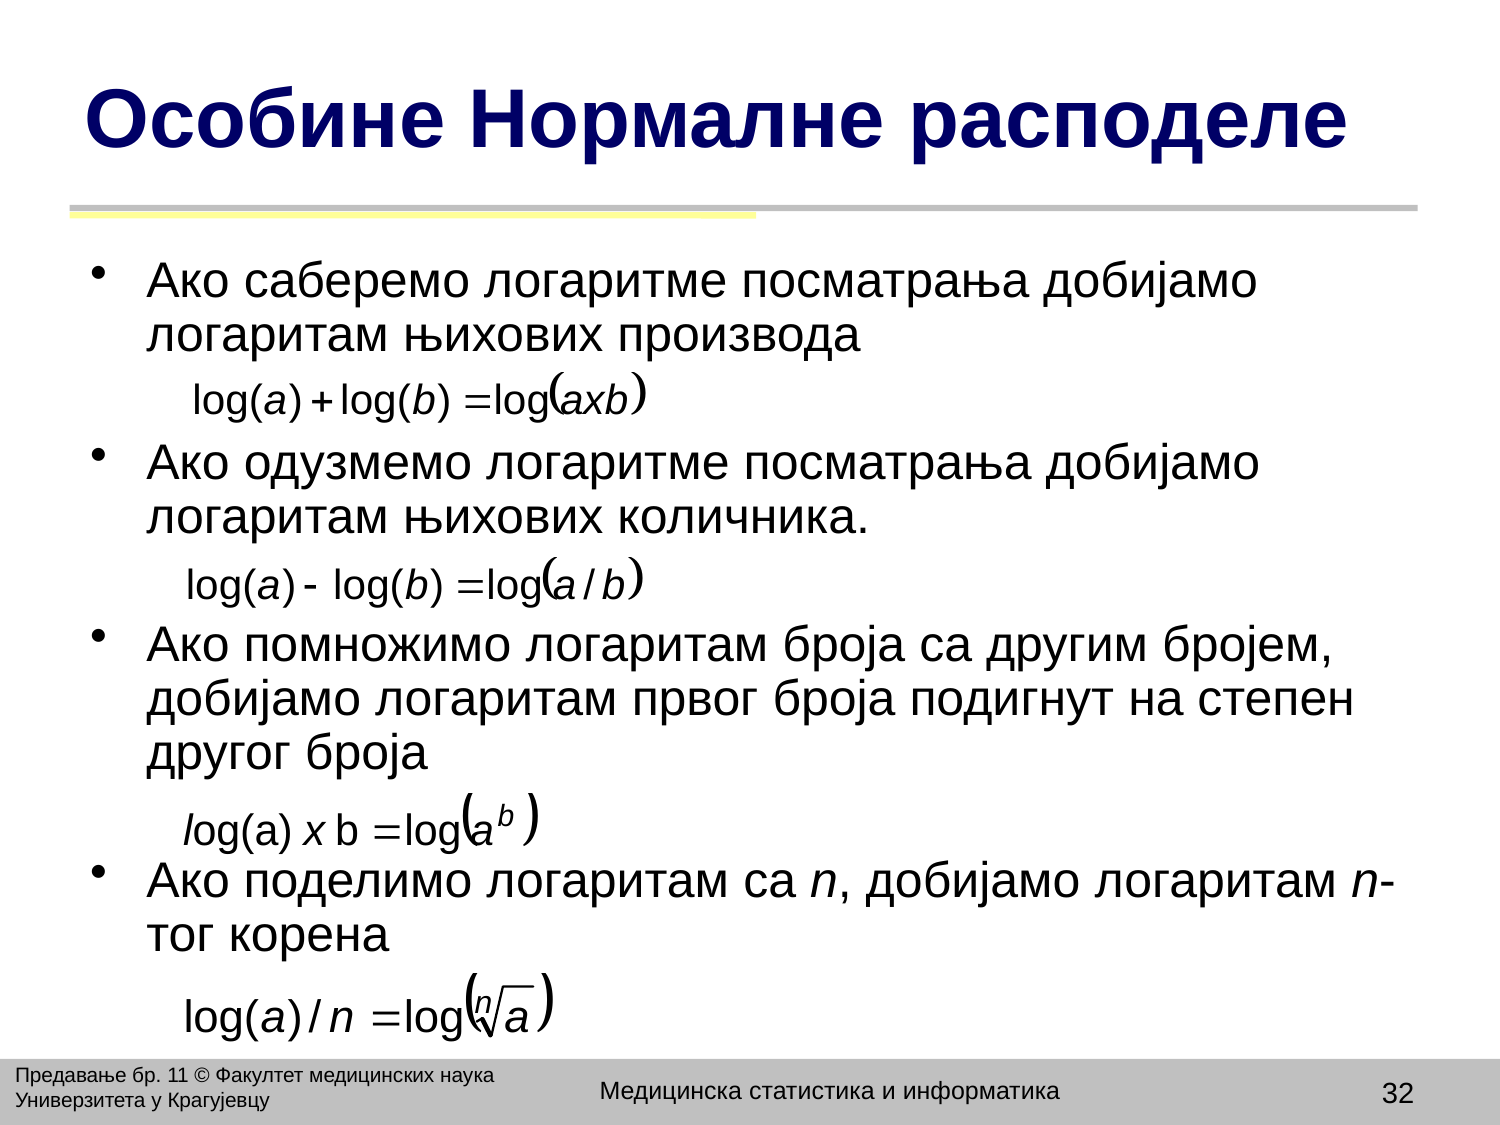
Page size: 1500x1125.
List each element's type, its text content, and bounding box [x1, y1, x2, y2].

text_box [175, 792, 542, 868]
slide_number 32 [1163, 1066, 1430, 1125]
slide_number Предавање бр. 11 © Факултет медицинских наука Универзитета у Крагујевцу [0, 1053, 612, 1108]
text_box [177, 972, 557, 1056]
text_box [186, 372, 652, 437]
footer Медицинска статистика и информатика [512, 1066, 1149, 1125]
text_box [179, 557, 646, 621]
list Aко саберемо логаритме посматрања добијамо логаритам њихових производа Aко одузмемо логаритме посматрања добијамо логаритам њихових количника. Aко помножимо логаритам броја са другим бројем, добијамо логаритам првог броја подигнут на степен другог броја Ако поделимо логаритам са n, добијамо логаритам n-тог корена [74, 547, 1426, 1023]
title Особине Нормалне расподеле [69, 19, 1426, 208]
list Aко саберемо логаритме посматрања добијамо логаритам њихових производа Aко одузмемо логаритме посматрања добијамо логаритам њихових количника. Aко помножимо логаритам броја са другим бројем, добијамо логаритам првог броја подигнут на степен другог броја Ако поделимо логаритам са n, добијамо логаритам n-тог корена [74, 246, 1426, 543]
